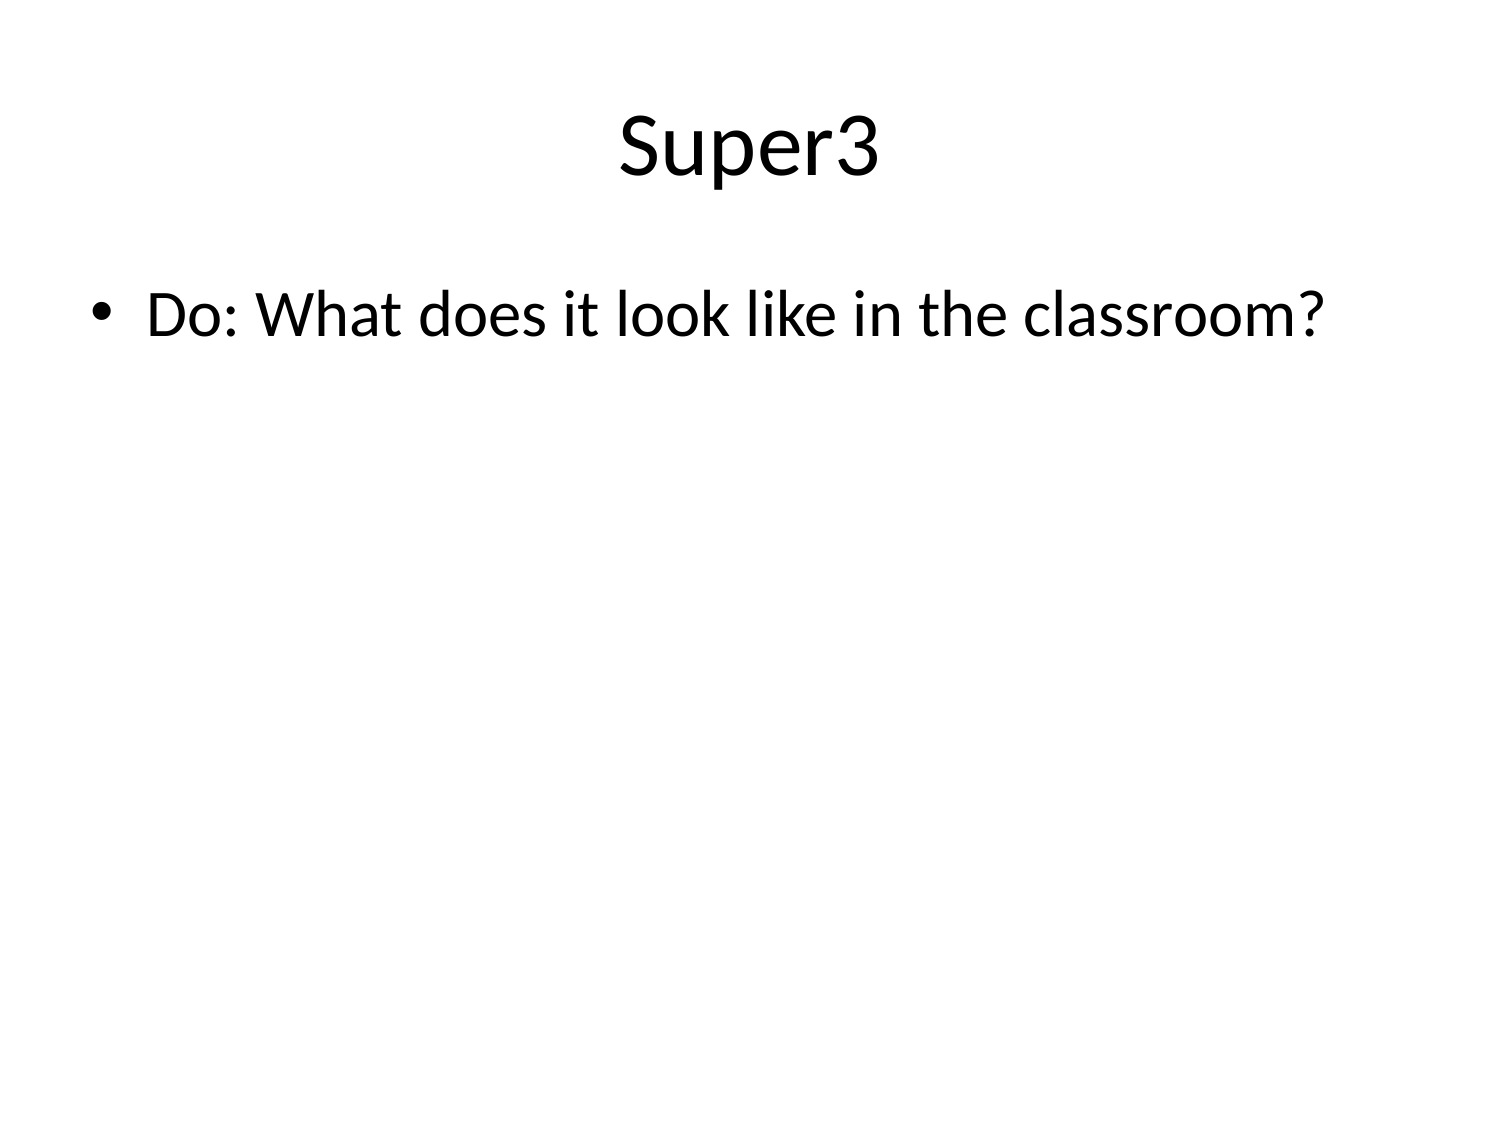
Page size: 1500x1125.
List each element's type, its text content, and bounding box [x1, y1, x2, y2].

title Super3 [75, 45, 1425, 233]
list Do: What does it look like in the classroom? [75, 262, 1425, 1005]
